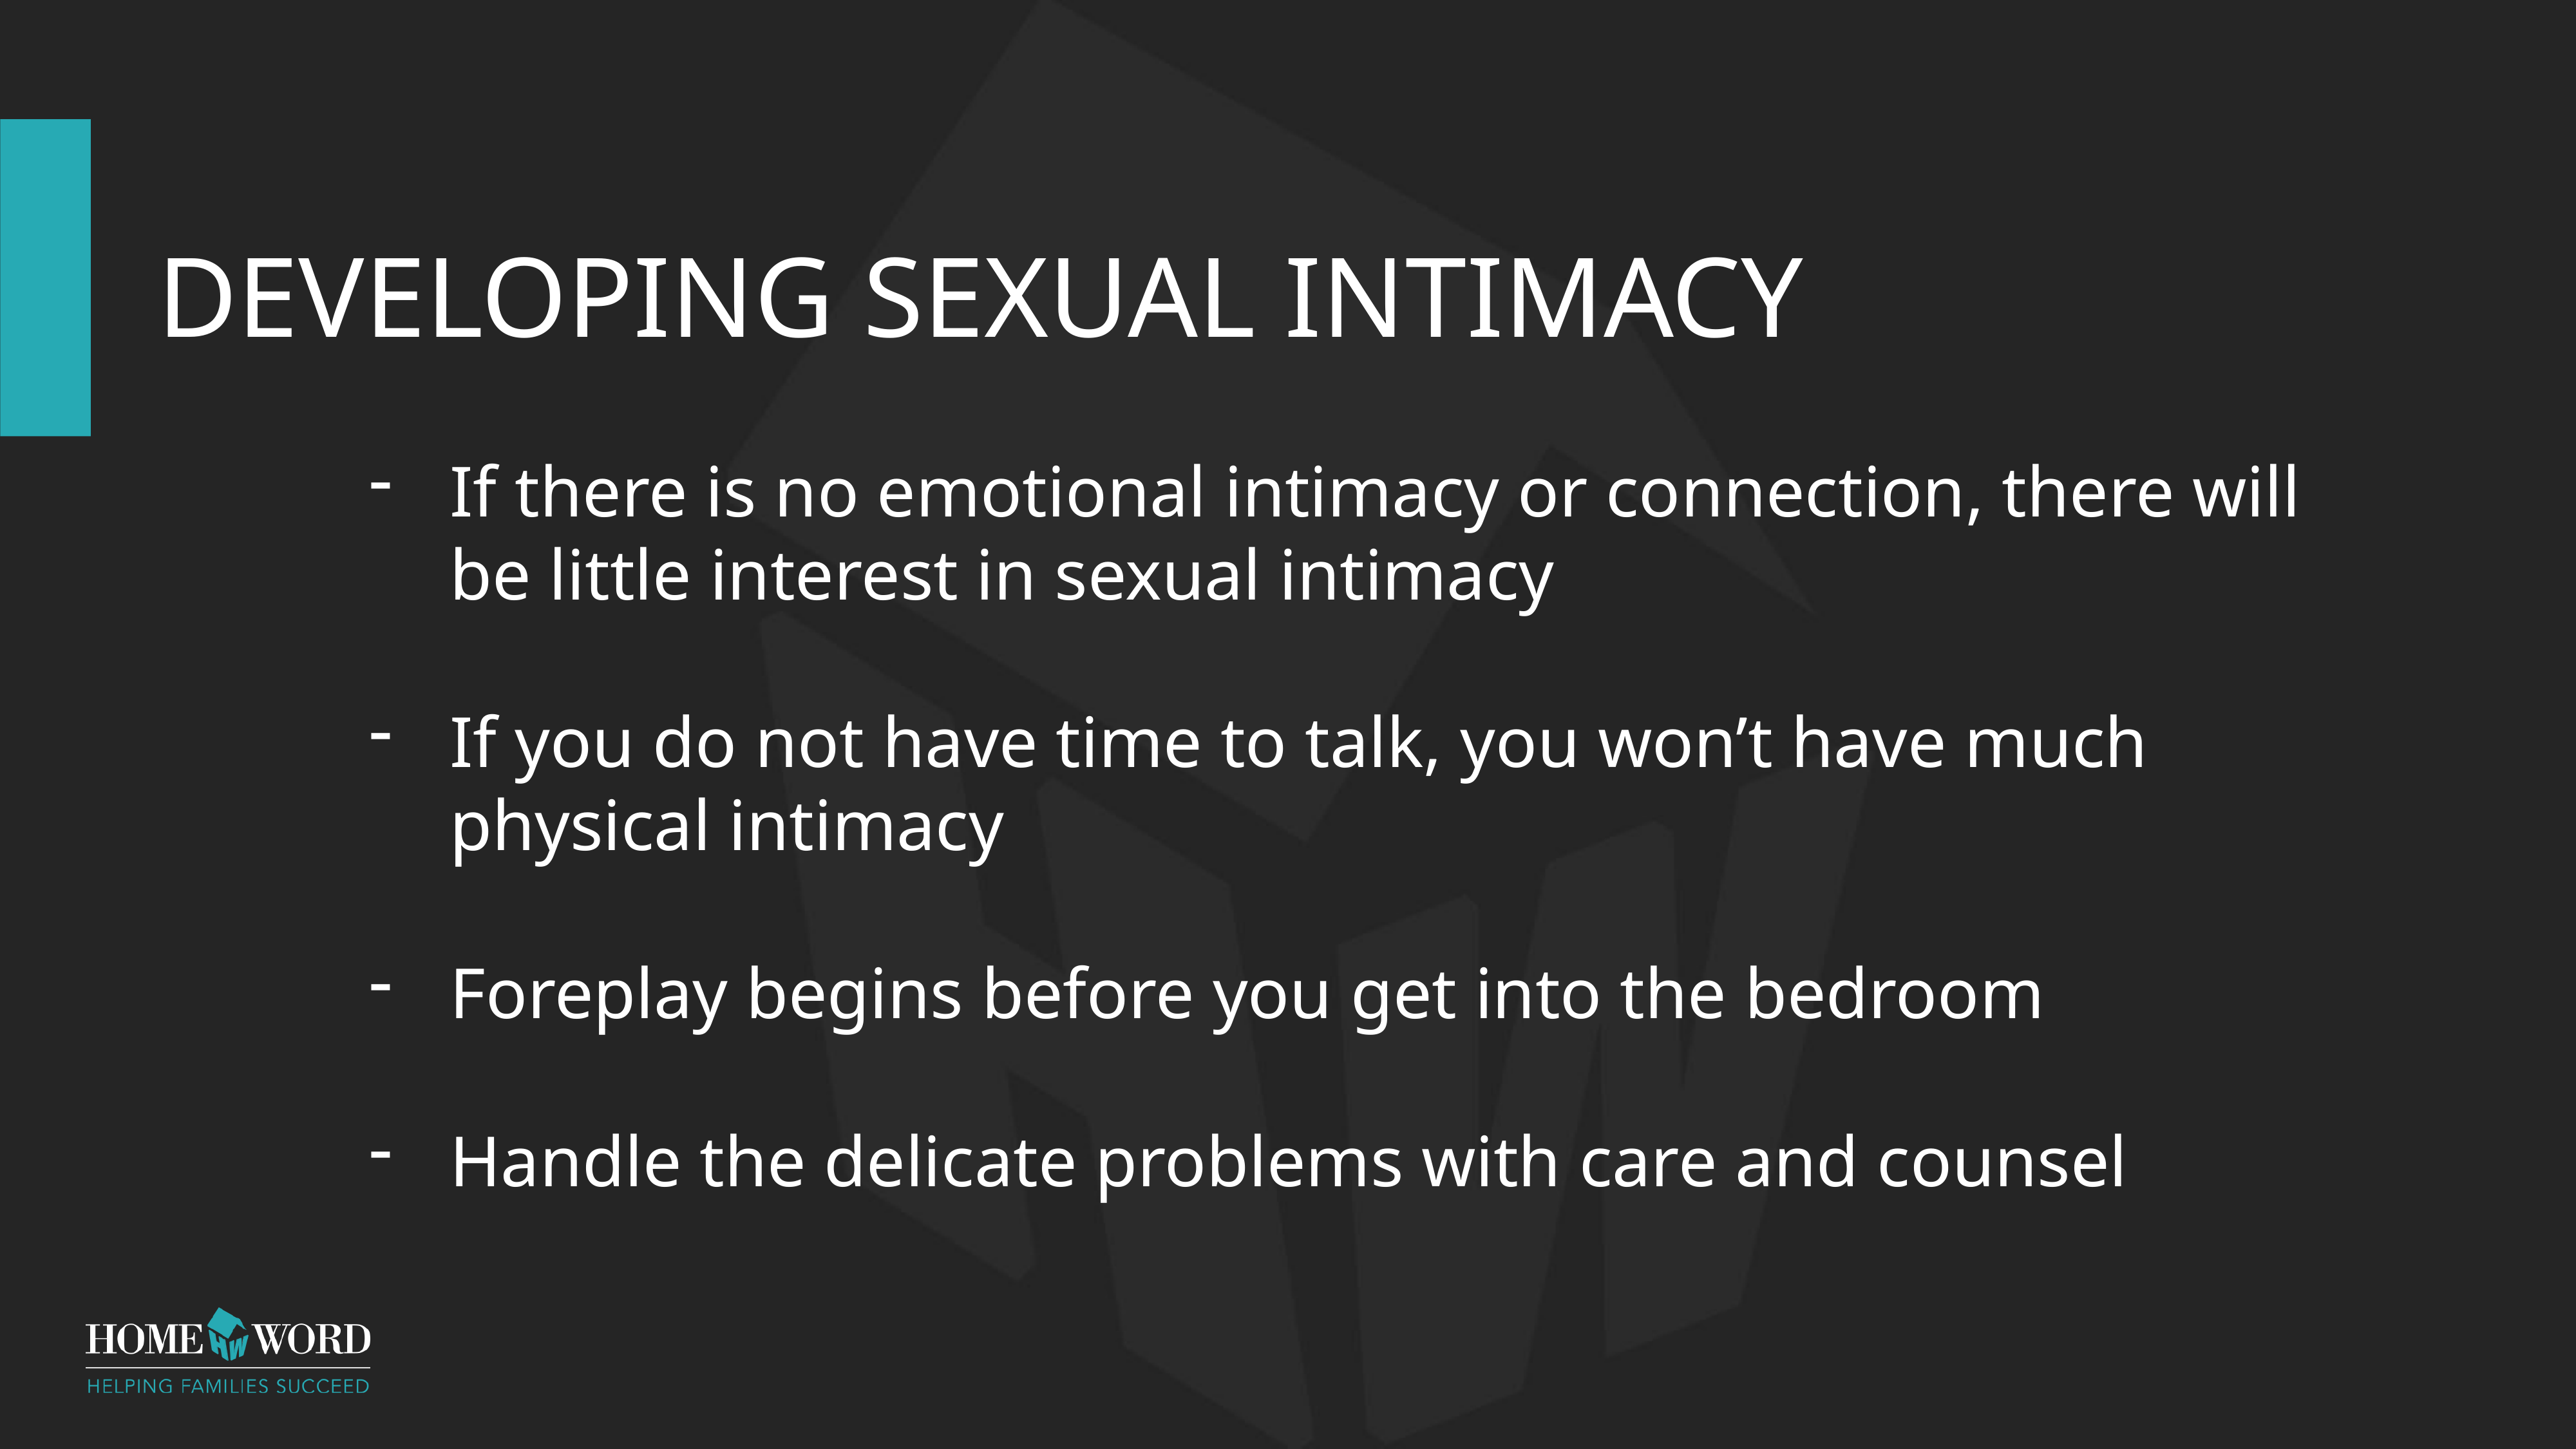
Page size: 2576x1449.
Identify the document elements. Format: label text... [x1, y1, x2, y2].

picture [0, 0, 2576, 1449]
title Developing Sexual Intimacy [151, 120, 2201, 466]
text_box If there is no emotional intimacy or connection, there will be little interest in sexual intimacy If you do not have time to talk, you won’t have much physical intimacy Foreplay begins before you get into the bedroom Handle the delicate problems with care and counsel [364, 442, 2335, 1208]
